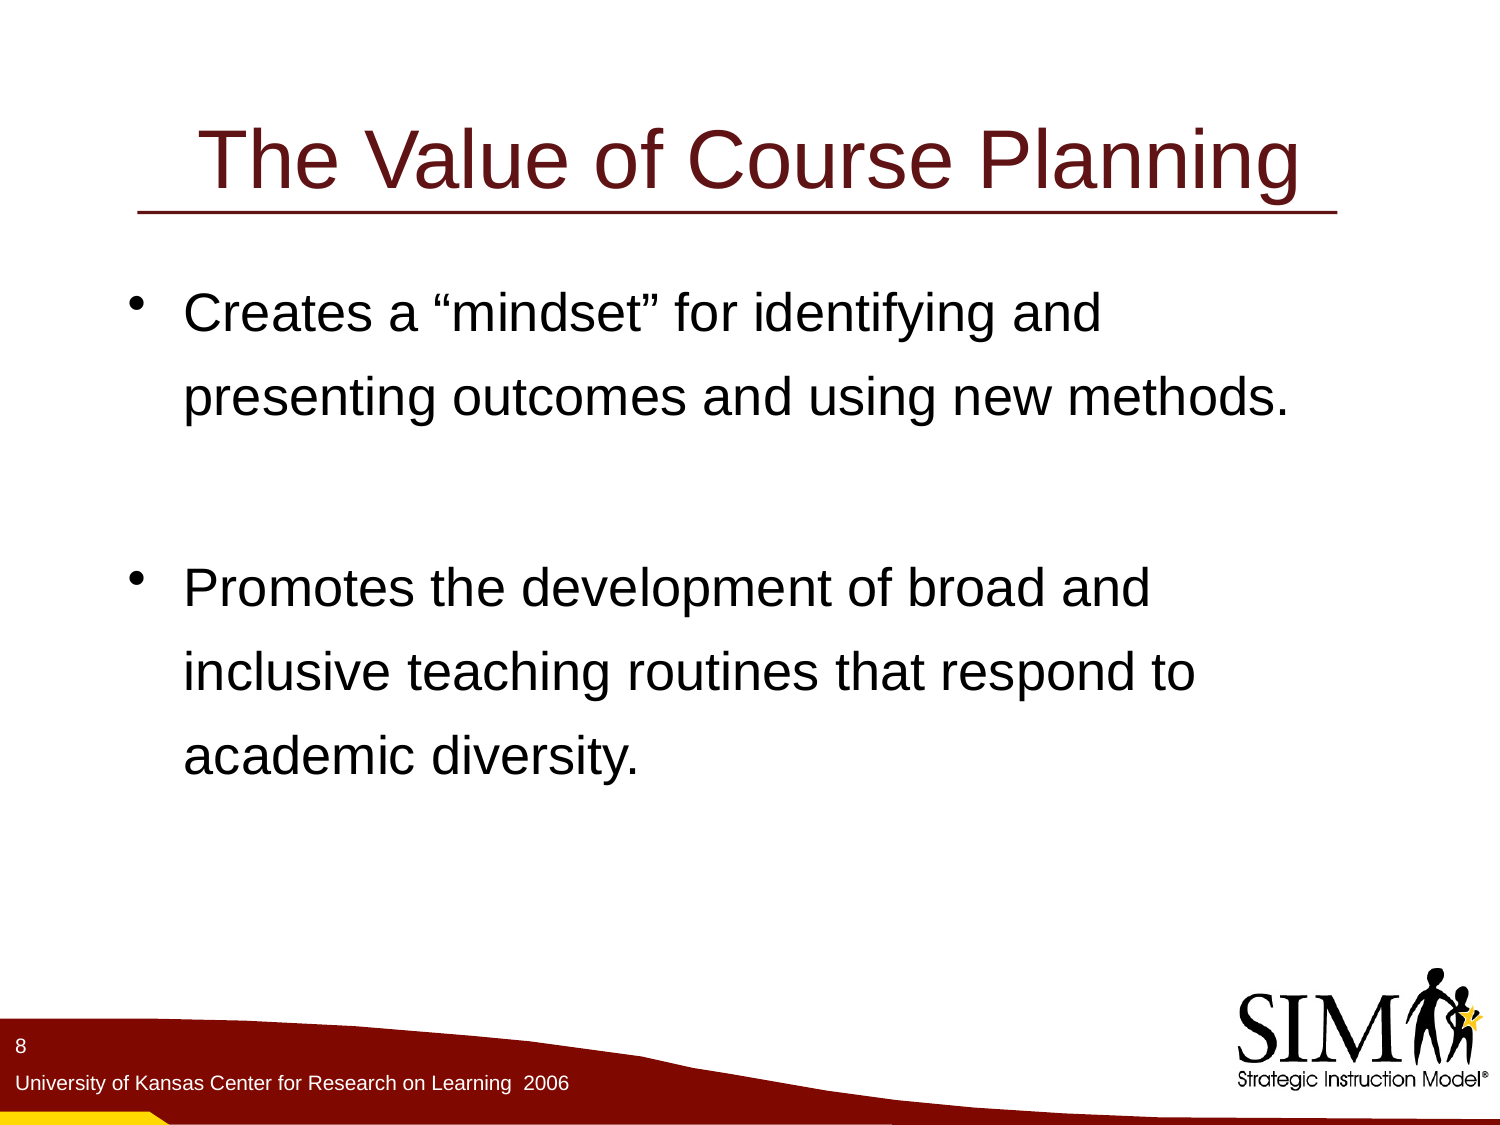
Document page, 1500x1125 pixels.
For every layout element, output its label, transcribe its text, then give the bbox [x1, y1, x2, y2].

picture [1231, 954, 1497, 1106]
footer University of Kansas Center for Research on Learning 2006 [0, 1062, 626, 1101]
title The Value of Course Planning [112, 74, 1388, 213]
list Creates a “mindset” for identifying and presenting outcomes and using new methods. Promotes the development of broad and inclusive teaching routines that respond to academic diversity. [112, 249, 1388, 901]
slide_number 8 [0, 1024, 313, 1062]
